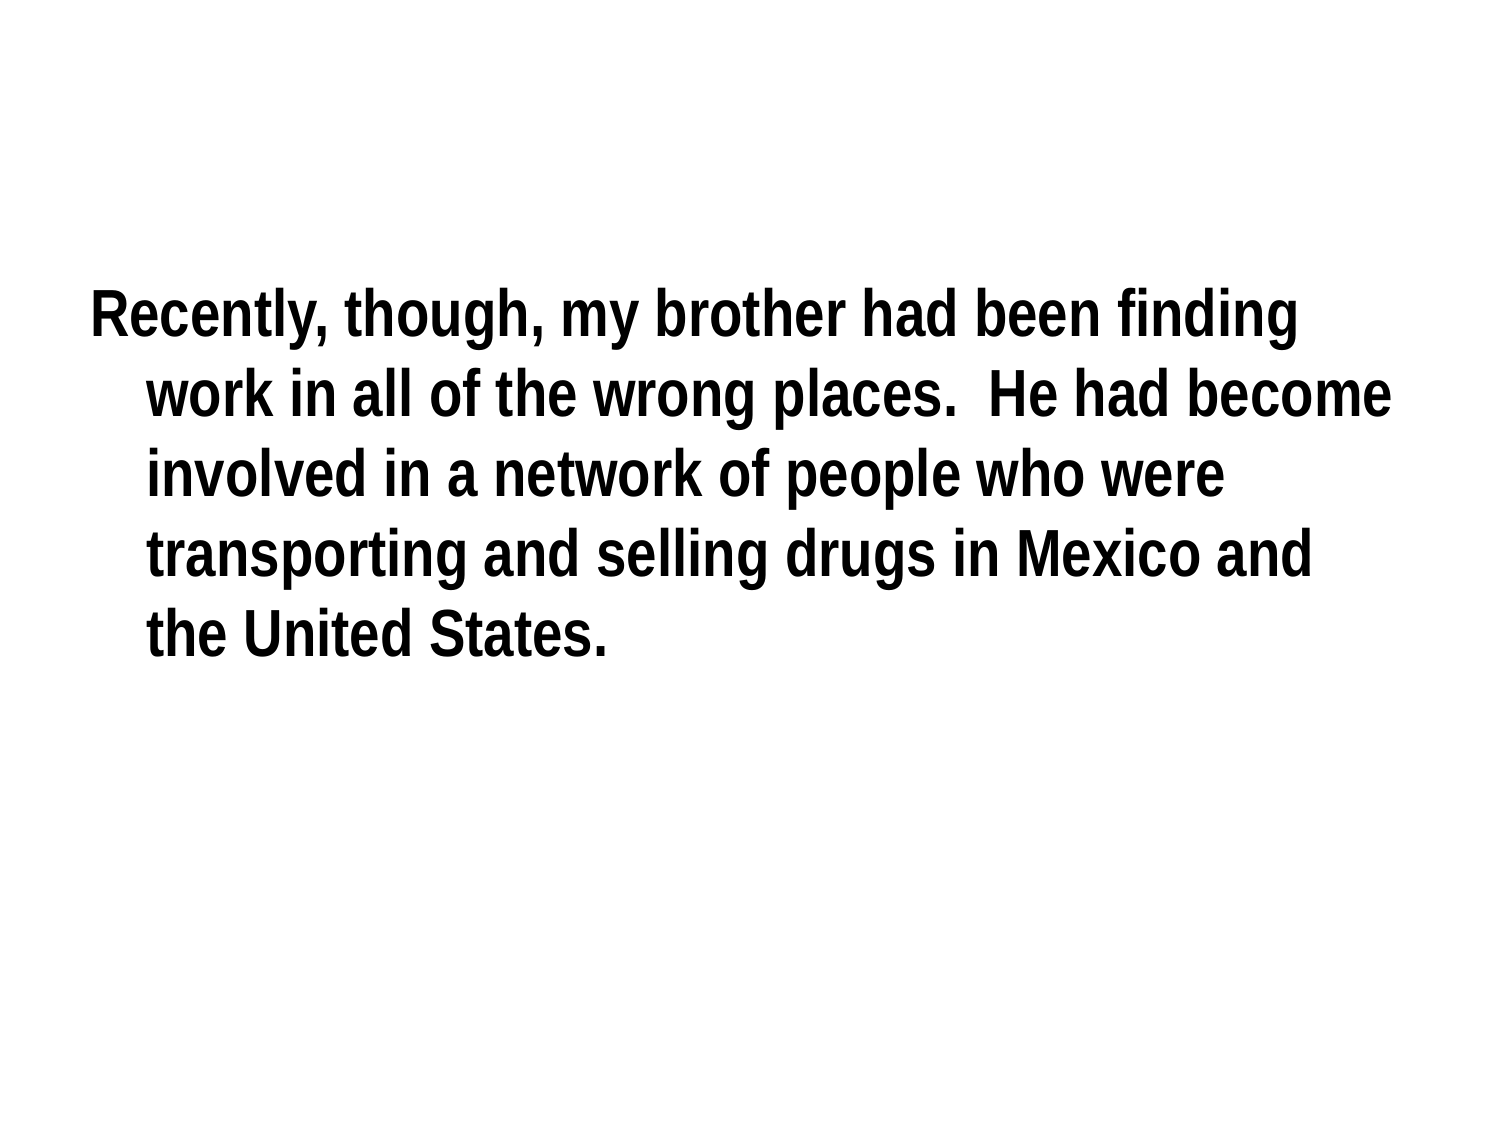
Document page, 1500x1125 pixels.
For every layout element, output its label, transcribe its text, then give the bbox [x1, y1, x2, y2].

list Recently, though, my brother had been finding work in all of the wrong places. He had become involved in a network of people who were transporting and selling drugs in Mexico and the United States. [75, 262, 1425, 1005]
